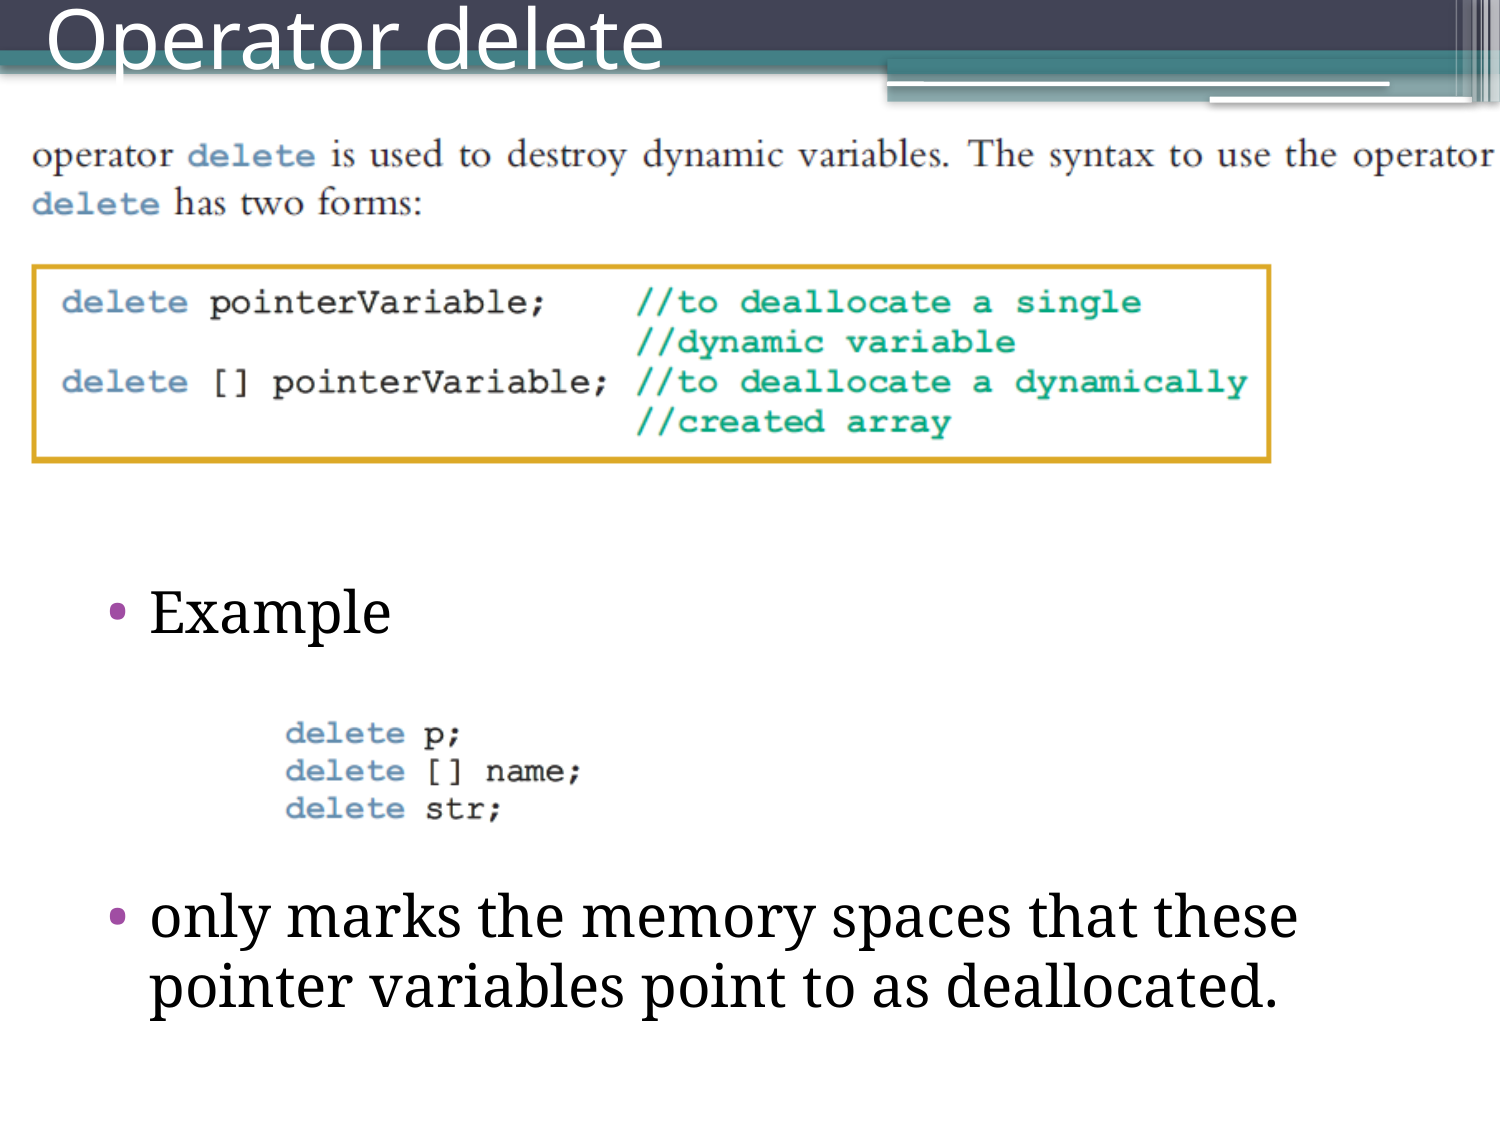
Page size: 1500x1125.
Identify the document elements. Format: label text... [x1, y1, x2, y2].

picture [11, 125, 1500, 487]
title Operator delete [29, 0, 1380, 122]
list Example only marks the memory spaces that these pointer variables point to as deallocated. [75, 496, 1425, 1079]
picture [265, 703, 705, 860]
